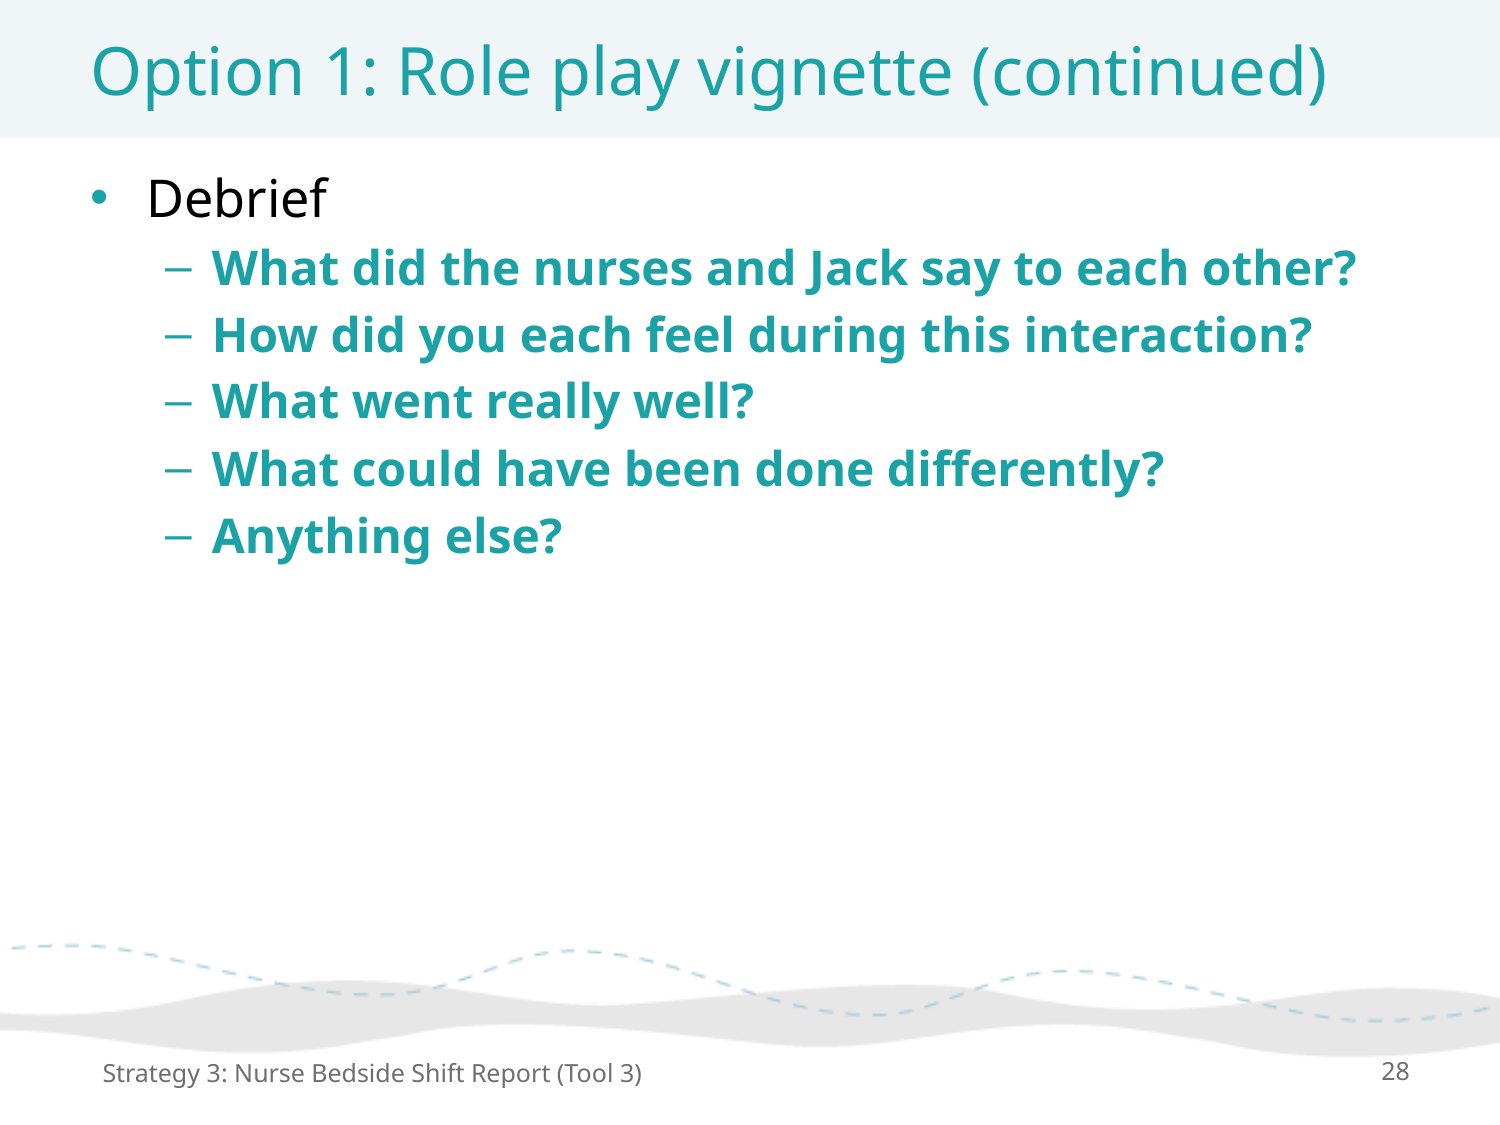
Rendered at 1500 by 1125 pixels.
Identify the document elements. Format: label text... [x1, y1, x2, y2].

slide_number 28 [1074, 1042, 1425, 1103]
picture [0, 0, 1500, 1125]
footer Strategy 3: Nurse Bedside Shift Report (Tool 3) [87, 1042, 763, 1103]
list Debrief What did the nurses and Jack say to each other? How did you each feel during this interaction? What went really well? What could have been done differently? Anything else? [75, 157, 1425, 900]
title Option 1: Role play vignette (continued) [75, 0, 1425, 138]
